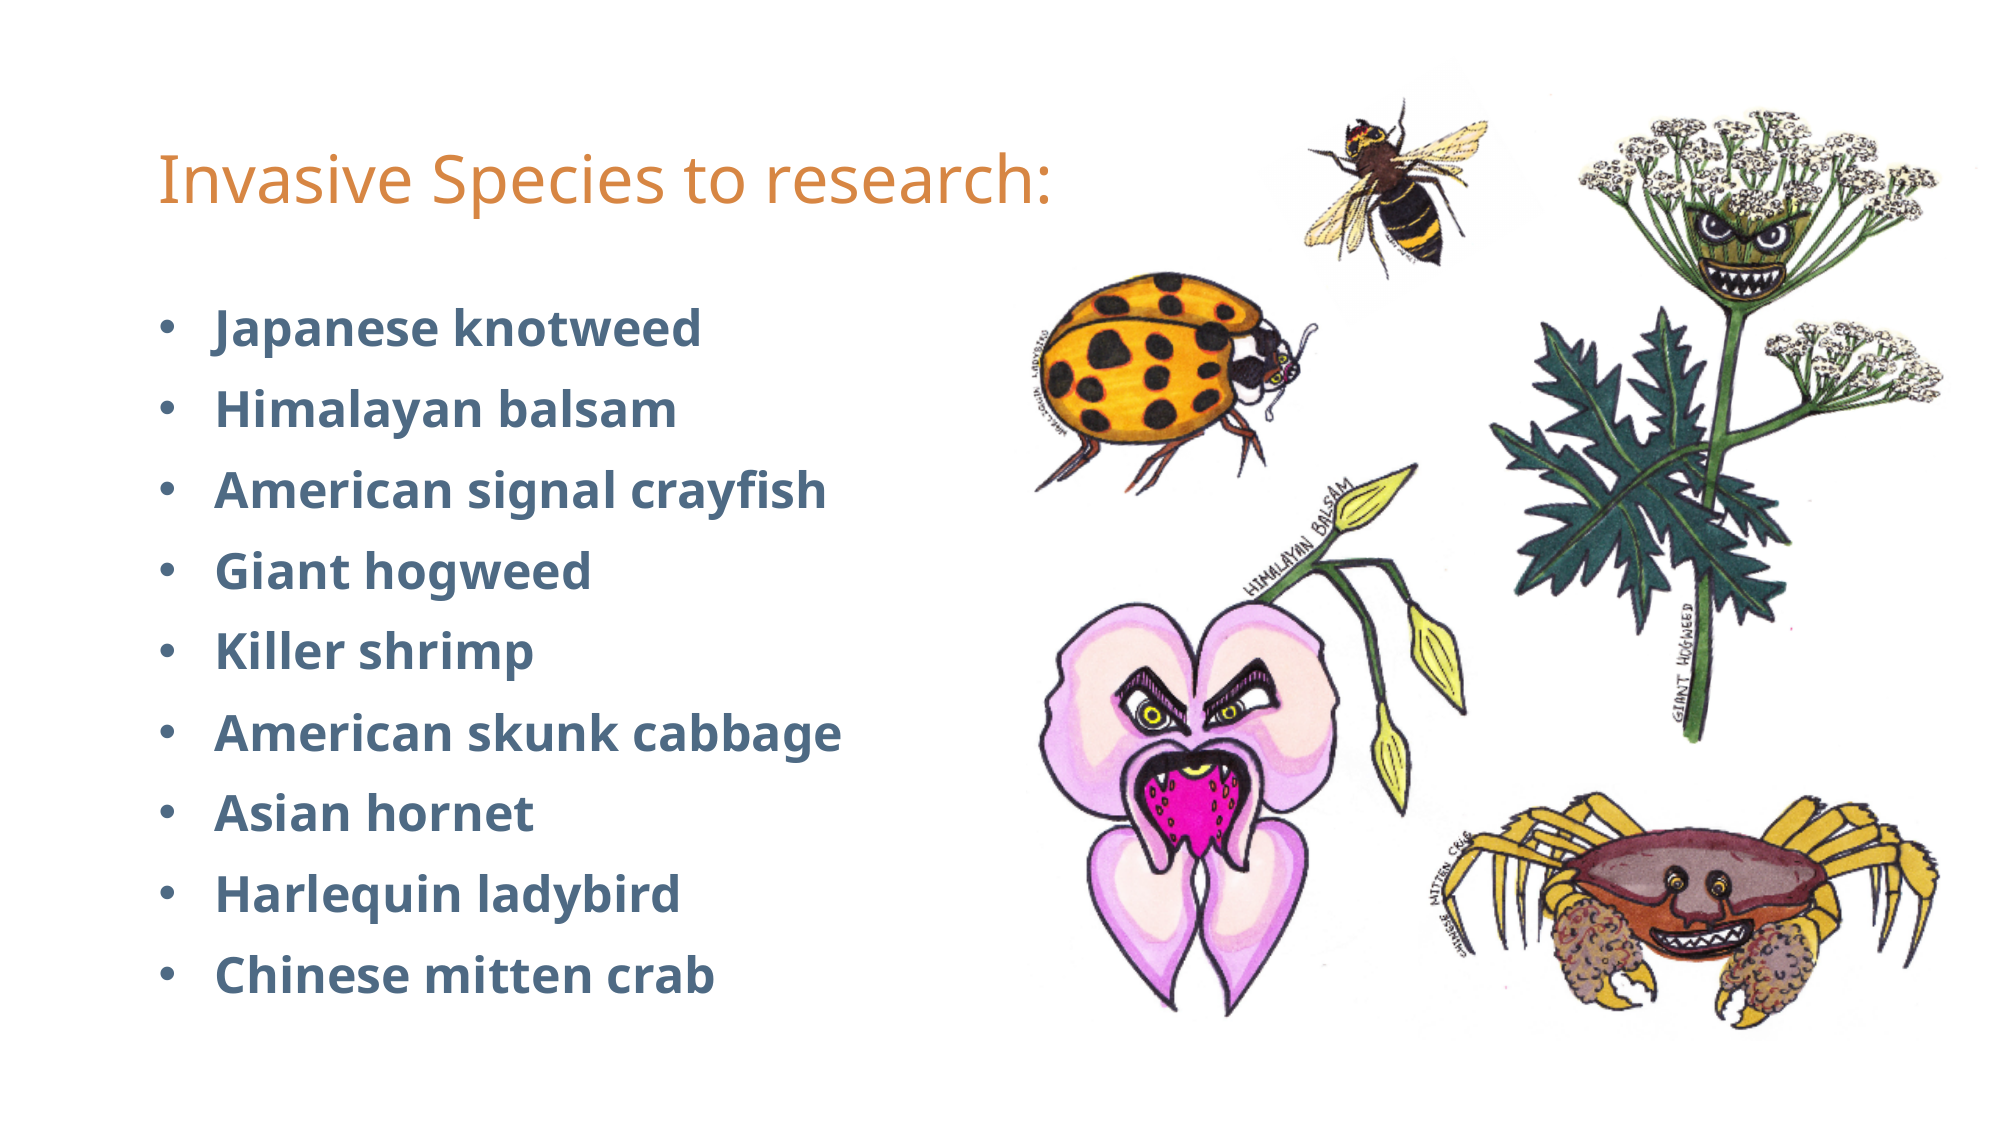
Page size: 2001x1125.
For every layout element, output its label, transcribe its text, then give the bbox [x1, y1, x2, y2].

text_box Invasive Species to research: Japanese knotweed Himalayan balsam American signal crayfish Giant hogweed Killer shrimp American skunk cabbage Asian hornet Harlequin ladybird Chinese mitten crab [143, 123, 1157, 1011]
picture [997, 58, 1992, 1041]
